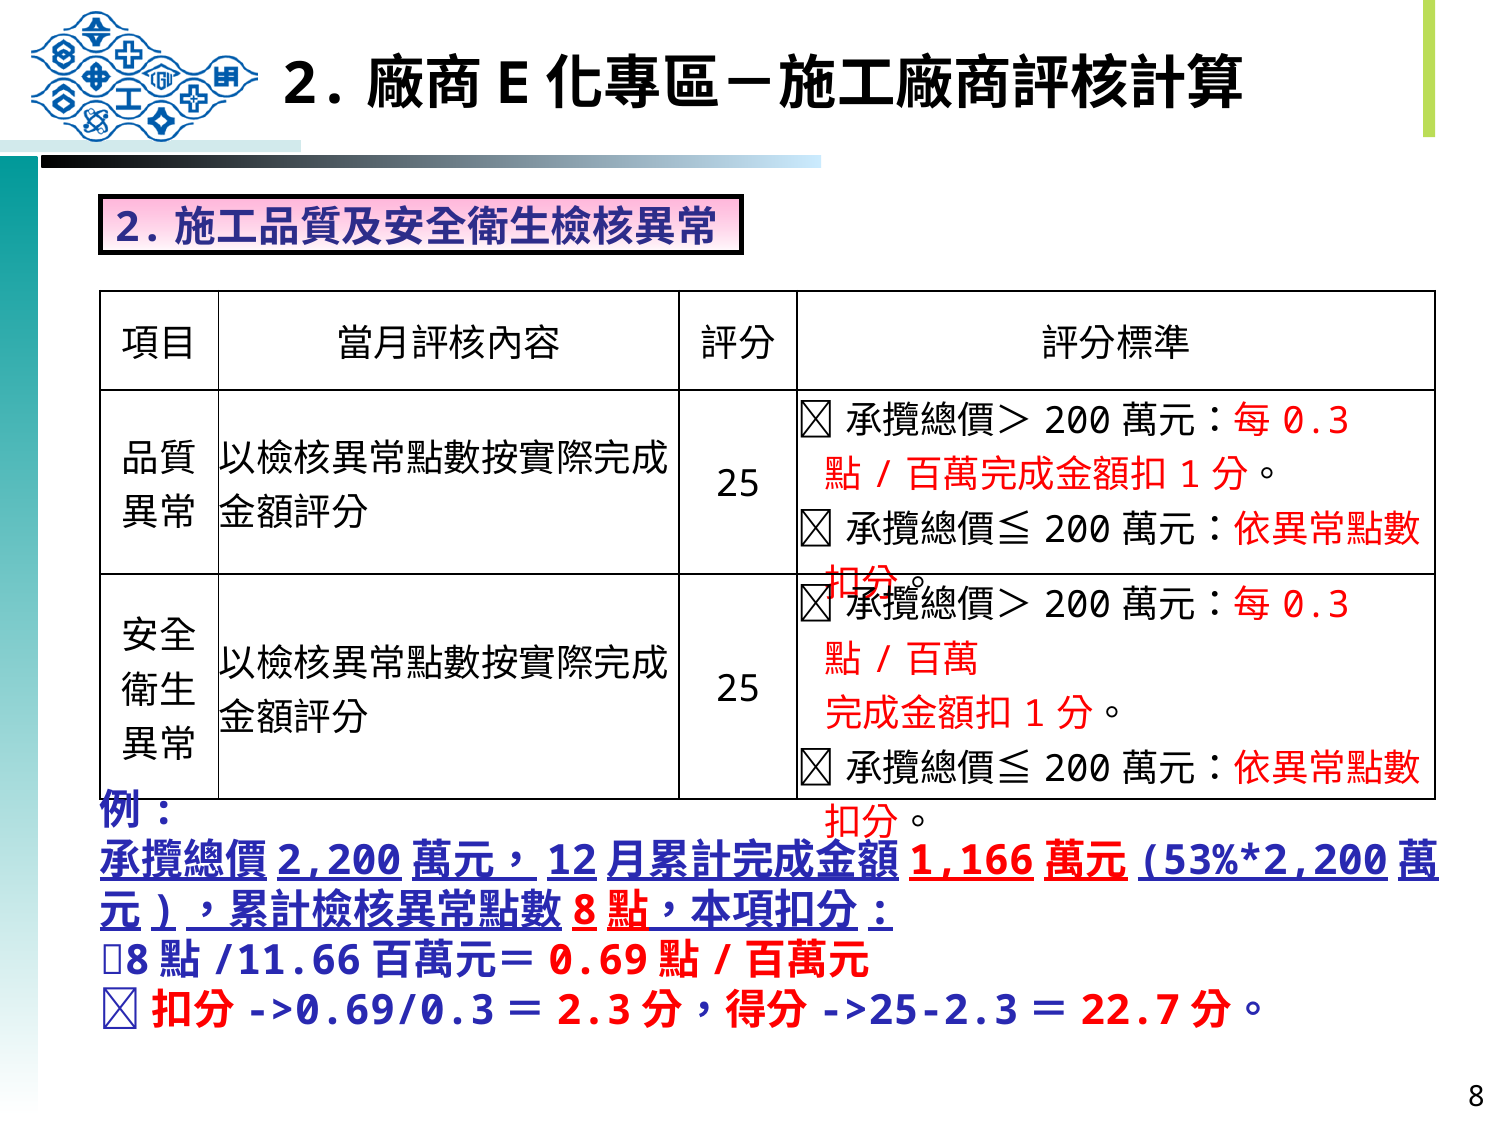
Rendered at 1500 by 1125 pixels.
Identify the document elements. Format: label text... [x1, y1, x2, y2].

table_cell 25 [680, 391, 796, 573]
table_cell 安全 衛生 異常 [101, 575, 218, 775]
table_header 項目 [101, 292, 218, 389]
picture [25, 8, 263, 145]
text_box 2.廠商E化專區－施工廠商評核計算 [267, 0, 1471, 161]
table_header 當月評核內容 [219, 292, 678, 389]
table_cell 承攬總價＞200萬元：每0.3點/百萬完成金額扣1分。 承攬總價≦200萬元：依異常點數扣分。 [798, 391, 1434, 573]
text_box 2.施工品質及安全衛生檢核異常 [100, 196, 742, 253]
table_cell 承攬總價＞200萬元：每0.3點/百萬 完成金額扣1分。 承攬總價≦200萬元：依異常點數扣分。 [798, 575, 1434, 775]
table_header 評分標準 [798, 292, 1434, 389]
table_cell 以檢核異常點數按實際完成 金額評分 [219, 575, 678, 775]
table_cell 25 [680, 575, 796, 775]
table_cell 以檢核異常點數按實際完成 金額評分 [219, 391, 678, 573]
table_header 評分 [680, 292, 796, 389]
table_cell 品質 異常 [101, 391, 218, 573]
slide_number 7 [1149, 1046, 1500, 1125]
text_box 例: 承攬總價2,200萬元，12月累計完成金額1,166萬元(53%*2,200萬元)，累計檢核異常點數8點，本項扣分: 8點/11.66百萬元＝0.69點/百萬元 扣分->0.69/0.3＝2.3分，得分->25-2.3＝22.7分。 [84, 775, 1476, 1047]
